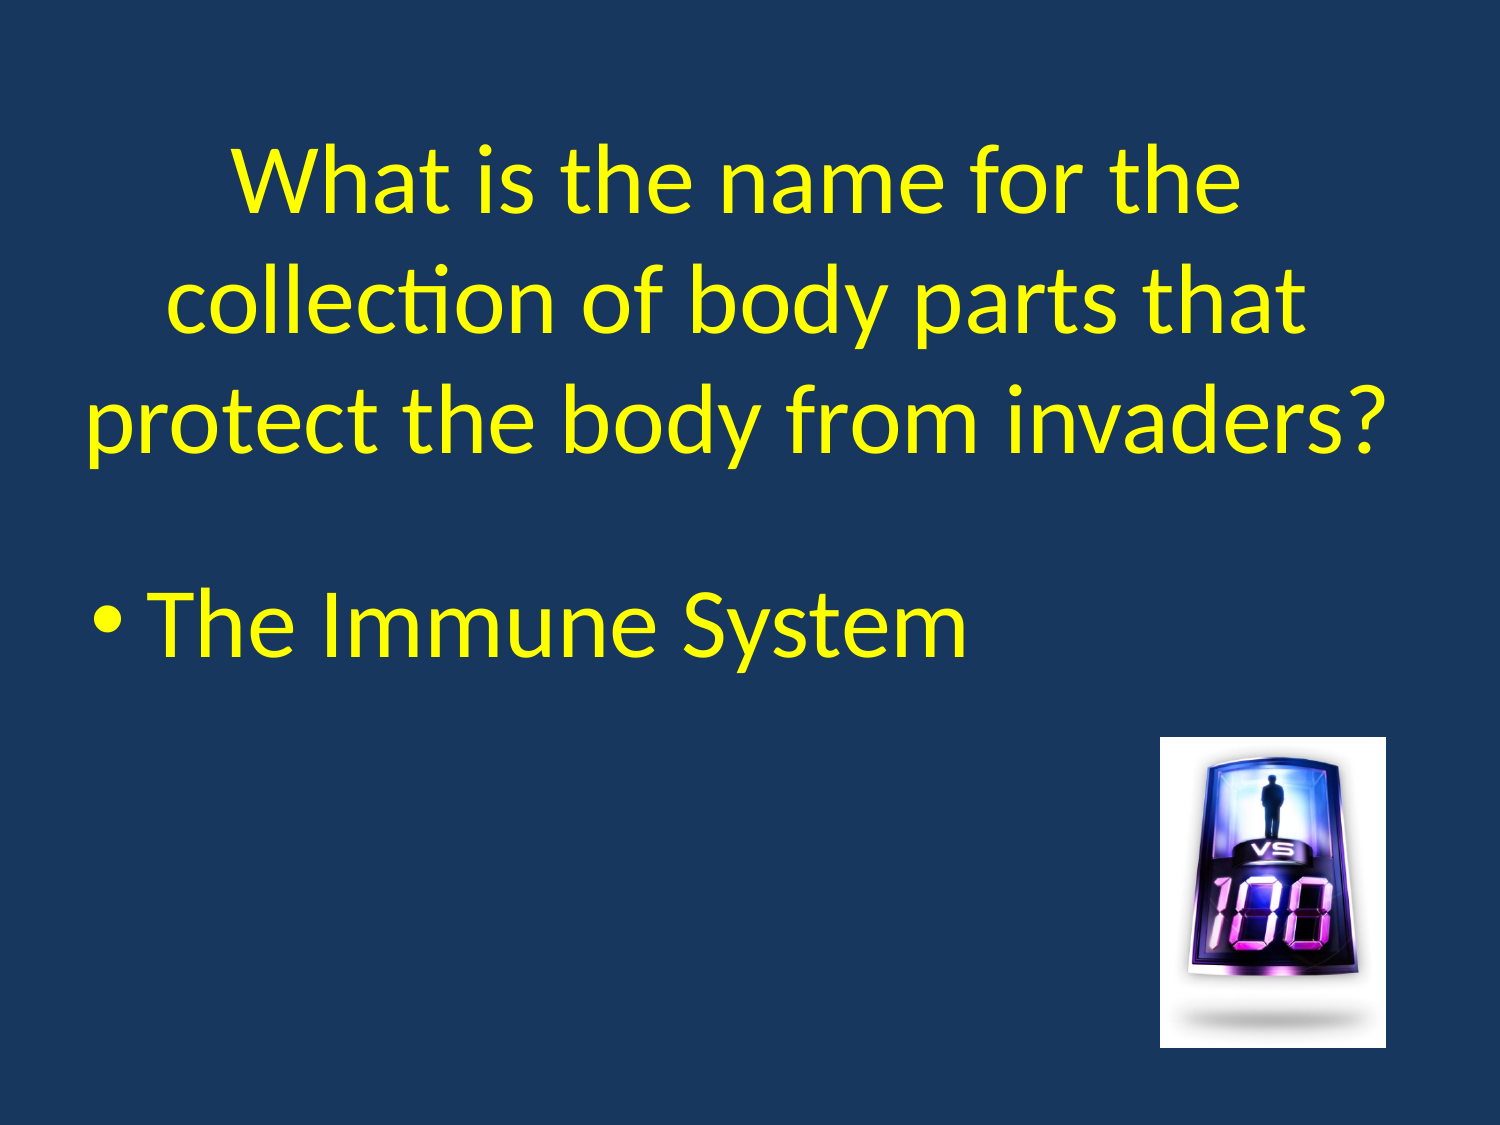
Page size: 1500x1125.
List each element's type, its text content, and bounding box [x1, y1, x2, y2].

title What is the name for the collection of body parts that protect the body from invaders? [62, 200, 1413, 388]
picture [1160, 737, 1386, 1049]
list The Immune System [75, 549, 1425, 725]
